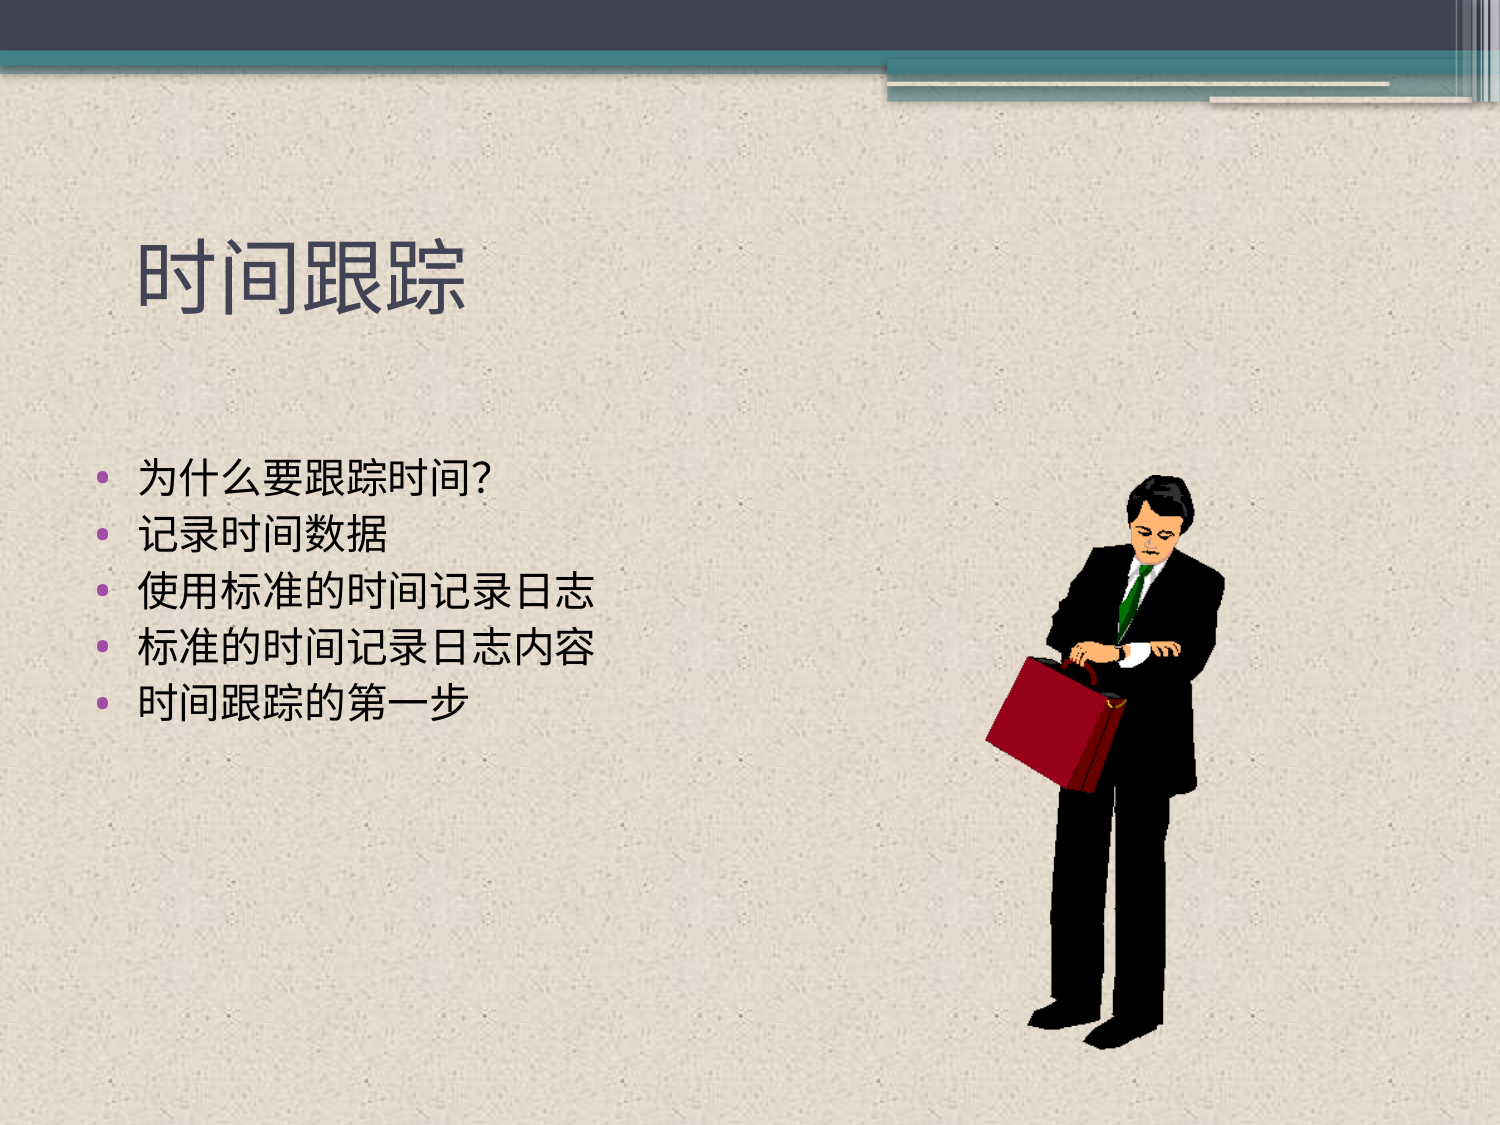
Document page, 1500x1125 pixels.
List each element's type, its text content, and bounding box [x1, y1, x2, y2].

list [985, 475, 1226, 1051]
title 时间跟踪 [62, 187, 1438, 363]
list 为什么要跟踪时间？ 记录时间数据 使用标准的时间记录日志 标准的时间记录日志内容 时间跟踪的第一步 [62, 444, 726, 1082]
picture [0, 74, 1500, 1125]
